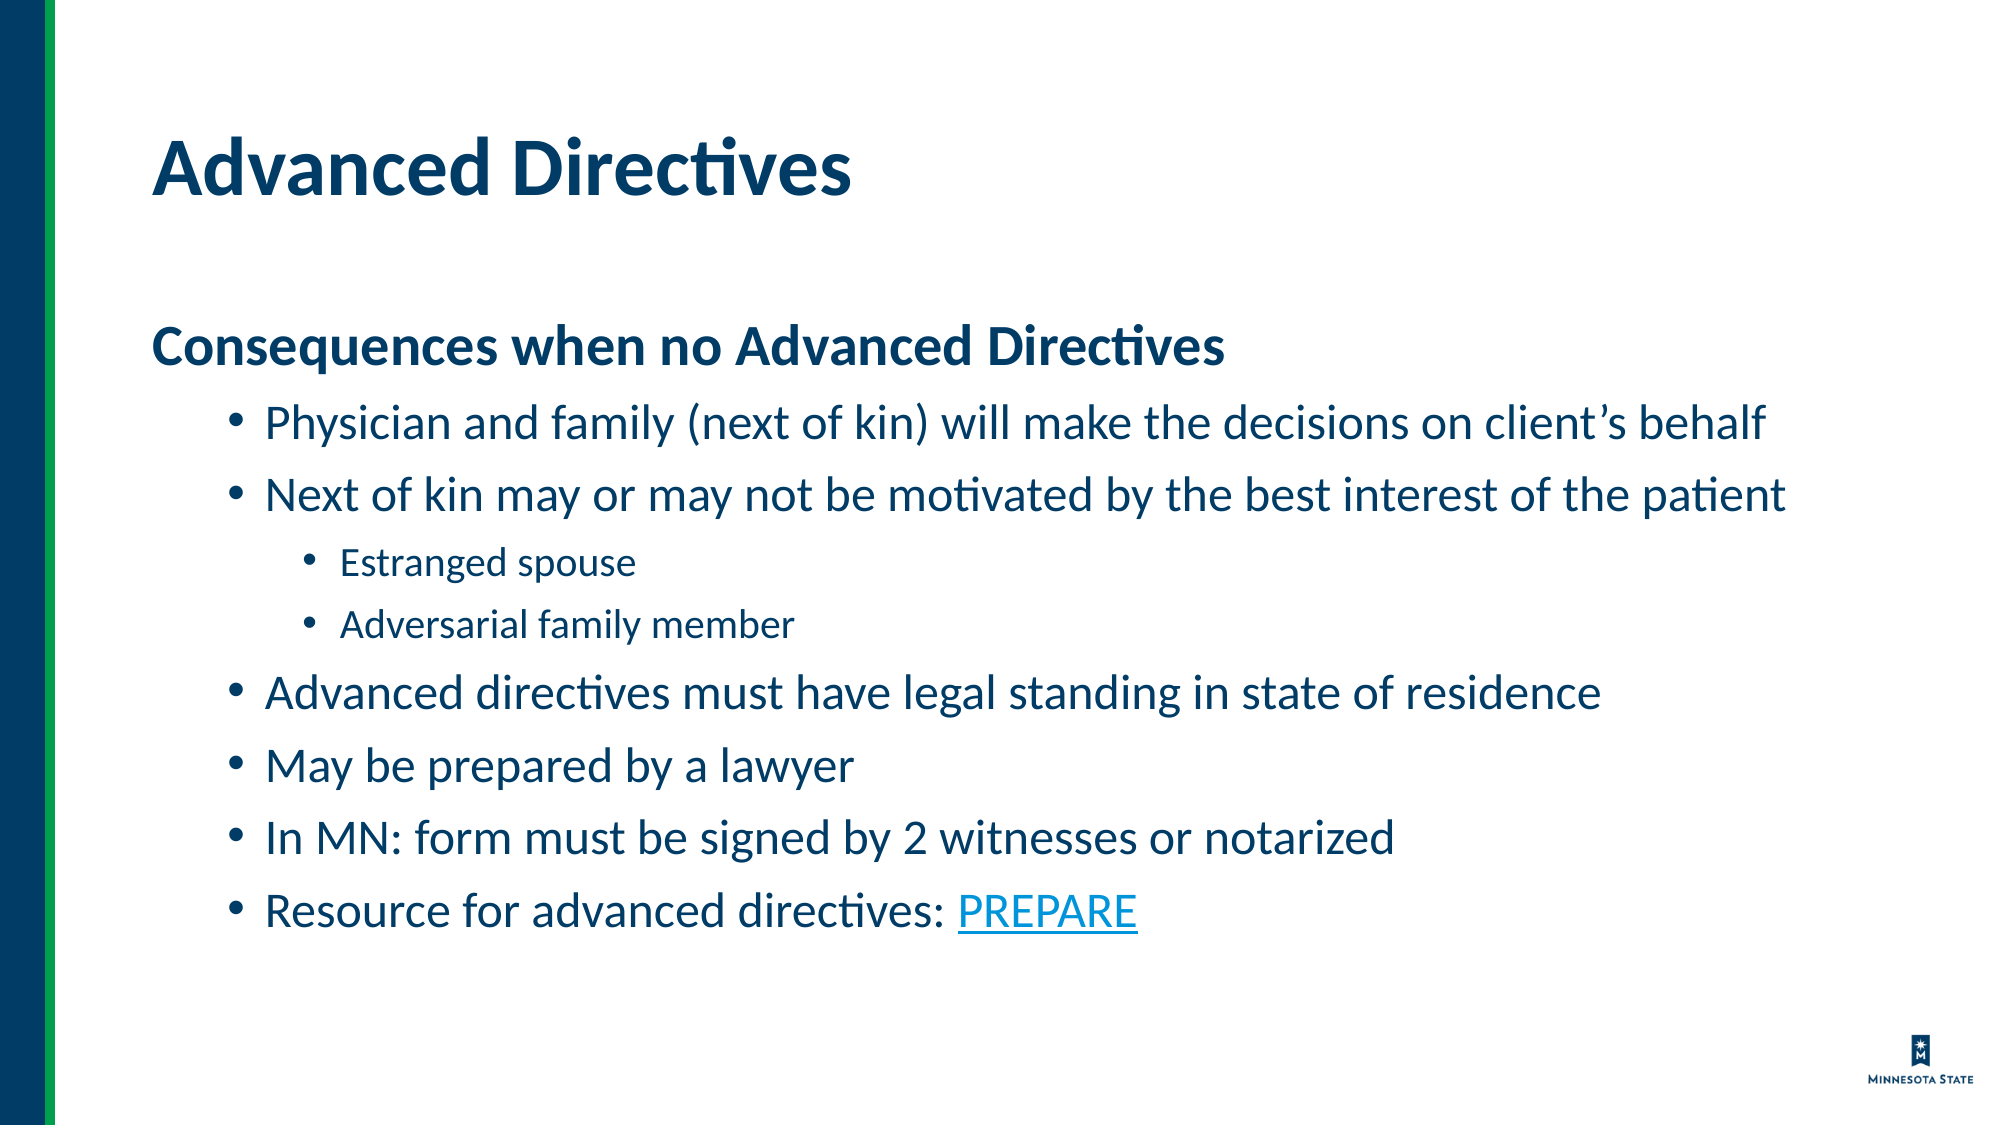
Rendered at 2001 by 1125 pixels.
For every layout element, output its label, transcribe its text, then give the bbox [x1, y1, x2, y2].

list Consequences when no Advanced Directives Physician and family (next of kin) will make the decisions on client’s behalf Next of kin may or may not be motivated by the best interest of the patient Estranged spouse Adversarial family member Advanced directives must have legal standing in state of residence May be prepared by a lawyer In MN: form must be signed by 2 witnesses or notarized Resource for advanced directives: PREPARE [137, 299, 1863, 1014]
title Advanced Directives [137, 59, 1863, 278]
picture [1823, 1028, 2001, 1095]
